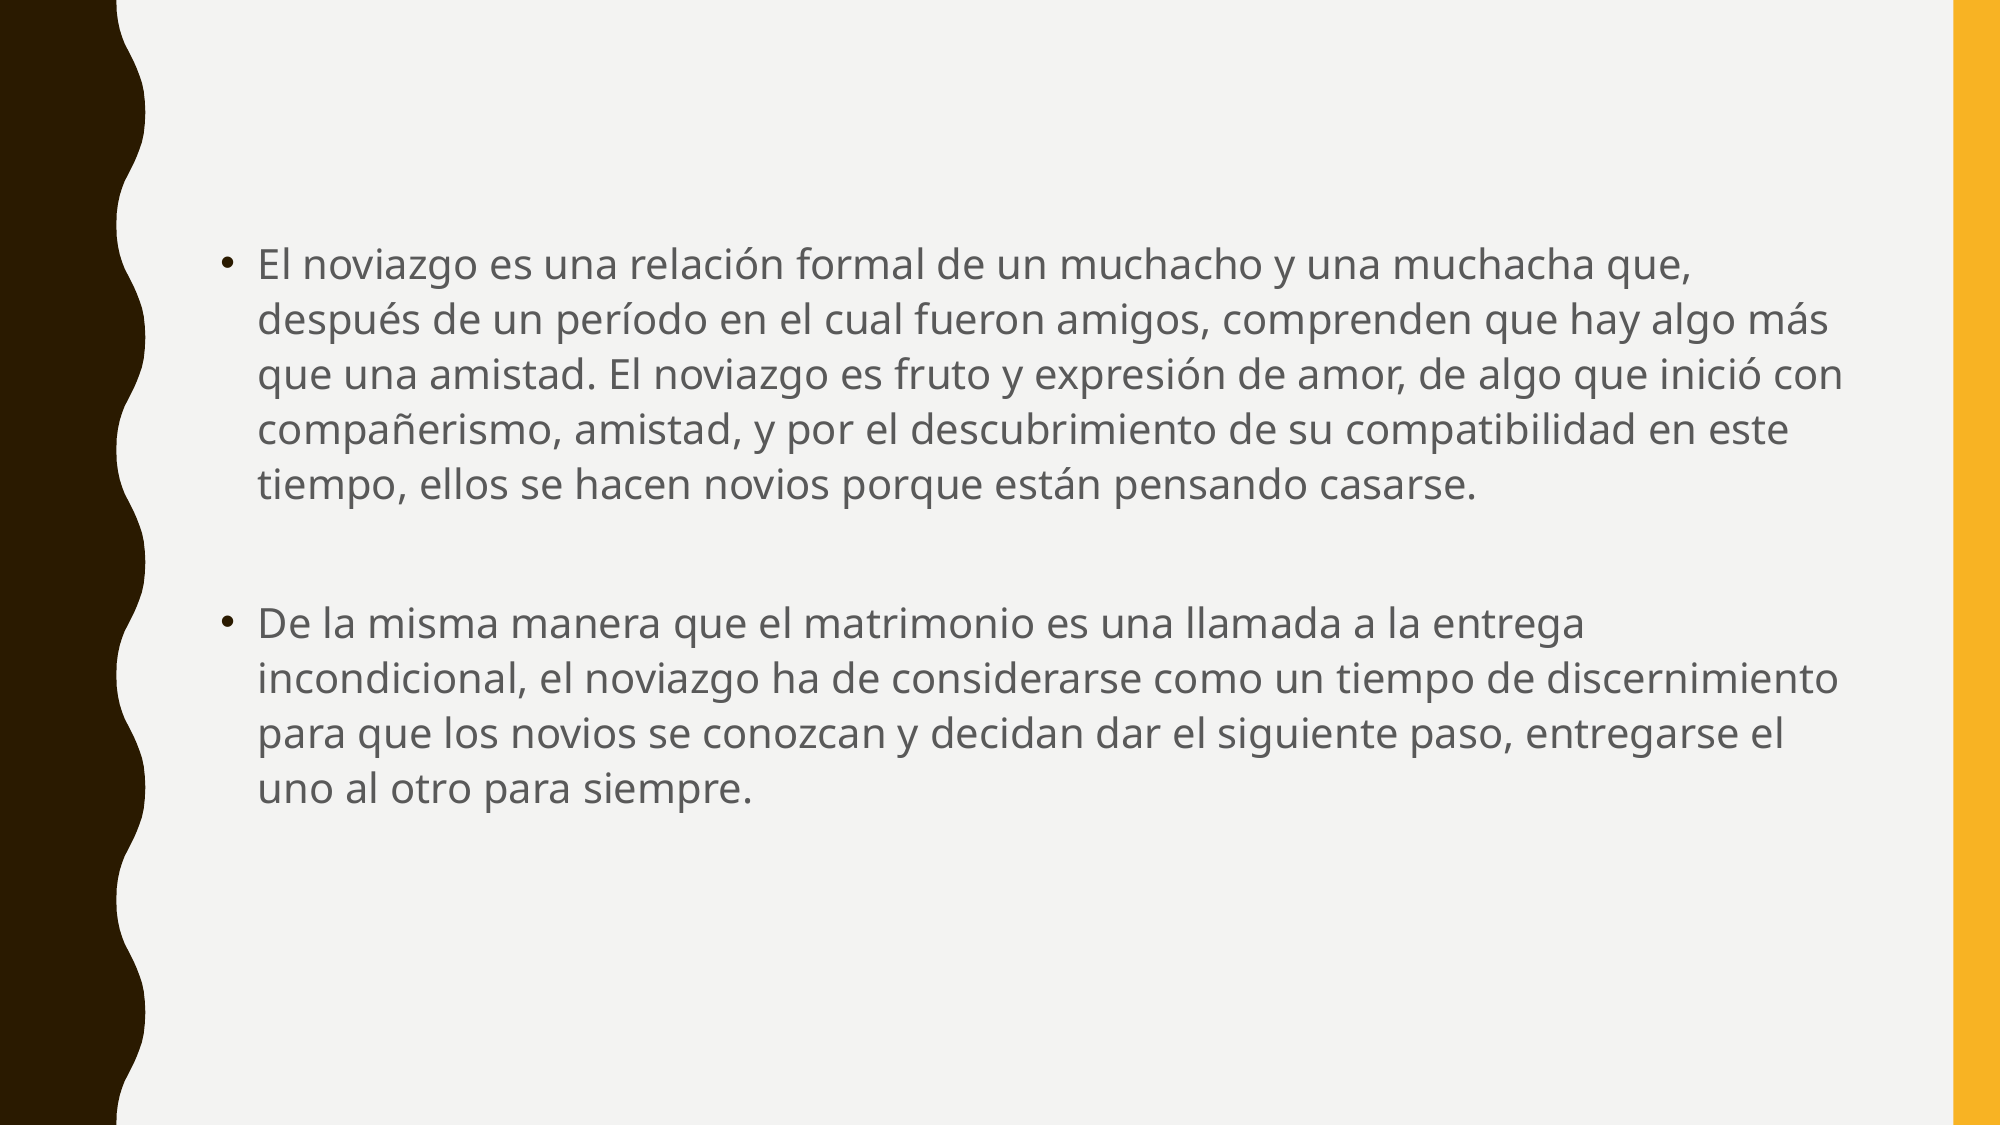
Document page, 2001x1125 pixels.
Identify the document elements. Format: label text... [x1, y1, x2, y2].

list El noviazgo es una relación formal de un muchacho y una muchacha que, después de un período en el cual fueron amigos, comprenden que hay algo más que una amistad. El noviazgo es fruto y expresión de amor, de algo que inició con compañerismo, amistad, y por el descubrimiento de su compatibilidad en este tiempo, ellos se hacen novios porque están pensando casarse. De la misma manera que el matrimonio es una llamada a la entrega incondicional, el noviazgo ha de considerarse como un tiempo de discernimiento para que los novios se conozcan y decidan dar el siguiente paso, entregarse el uno al otro para siempre. [205, 224, 1875, 965]
